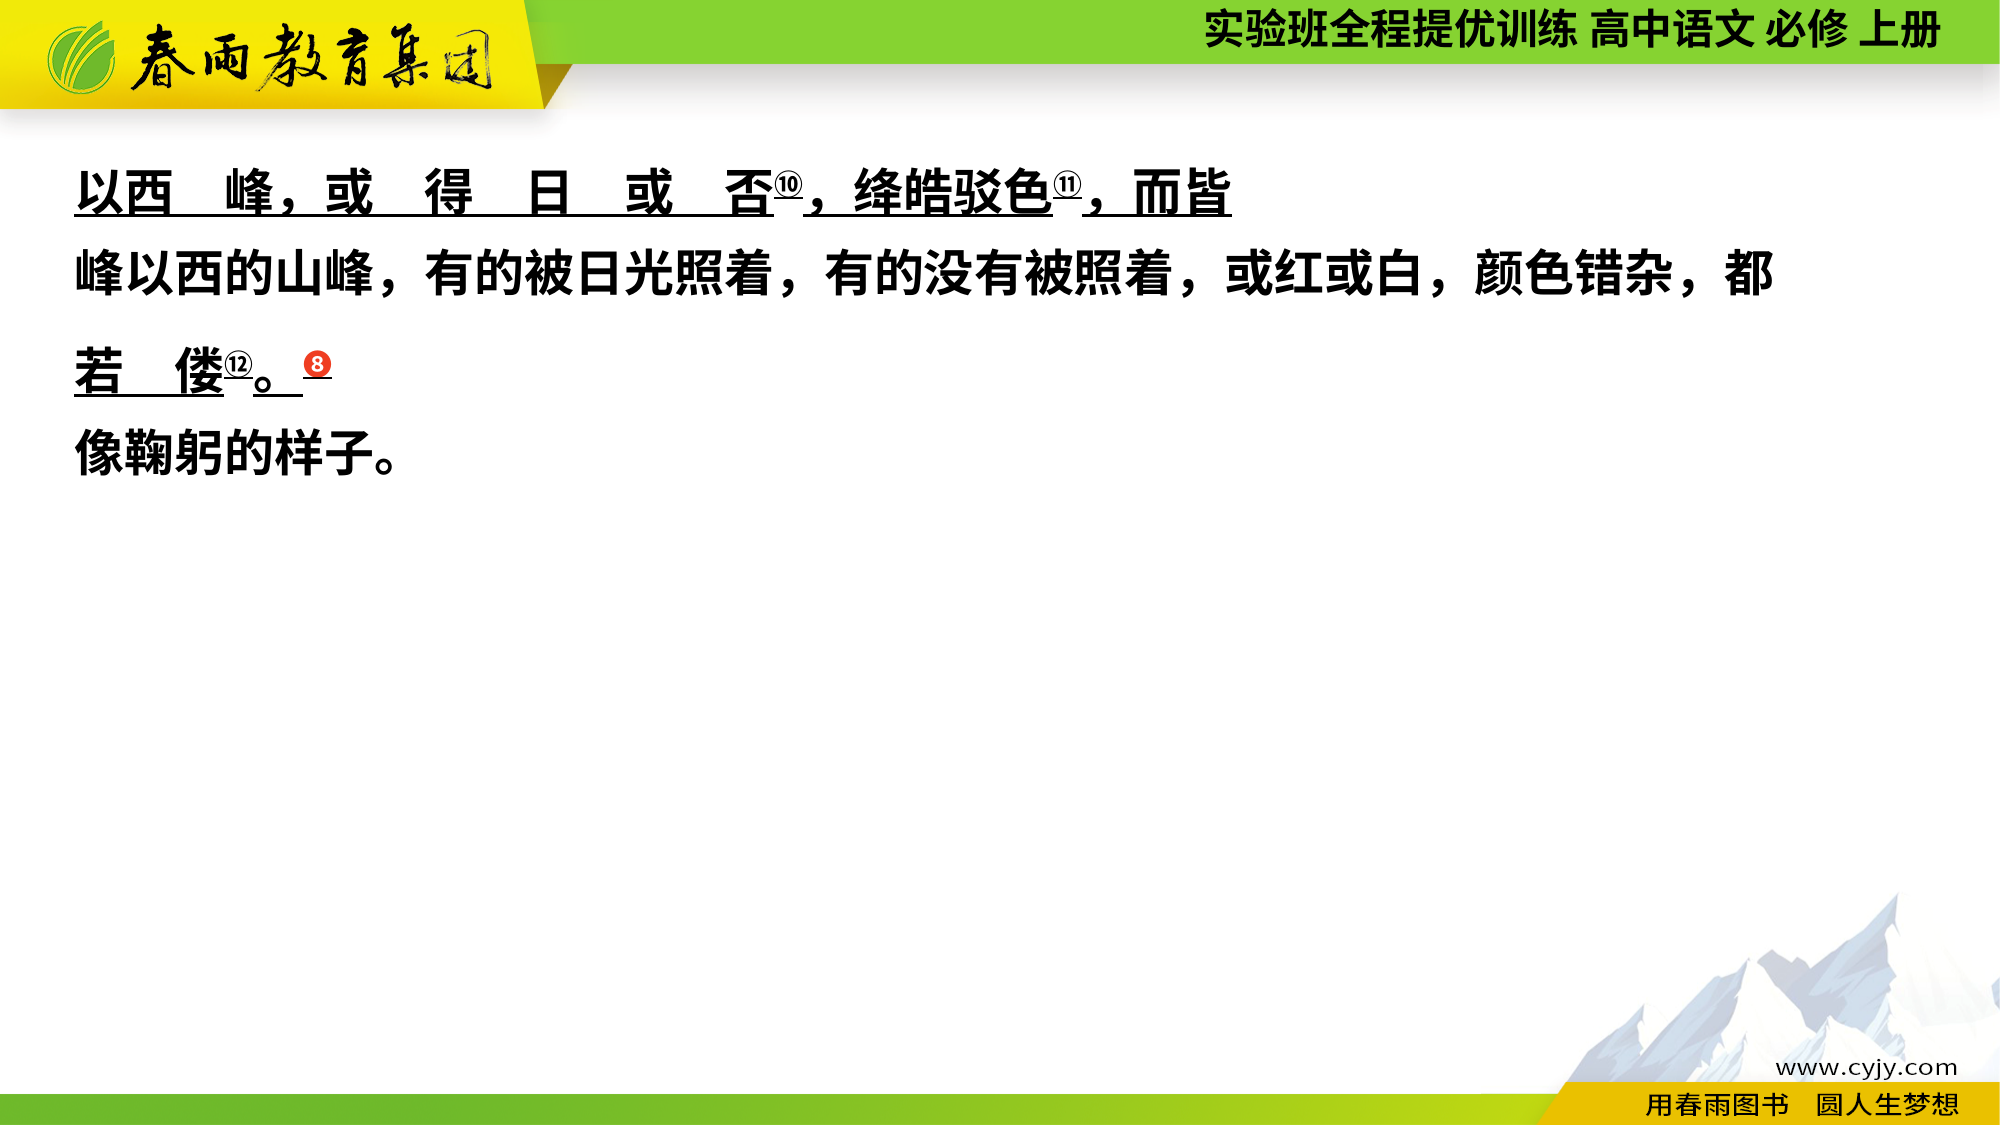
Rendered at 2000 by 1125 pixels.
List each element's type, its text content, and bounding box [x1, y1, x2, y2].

list 以西 峰，或 得 日 或 否⑩，绛皓驳色⑪，而皆 若 偻⑫。❽ [59, 122, 1944, 203]
text_box 峰以西的山峰，有的被日光照着，有的没有被照着，或红或白，颜色错杂，都 像鞠躬的样子。 [59, 203, 1944, 489]
picture [0, 0, 2000, 1125]
